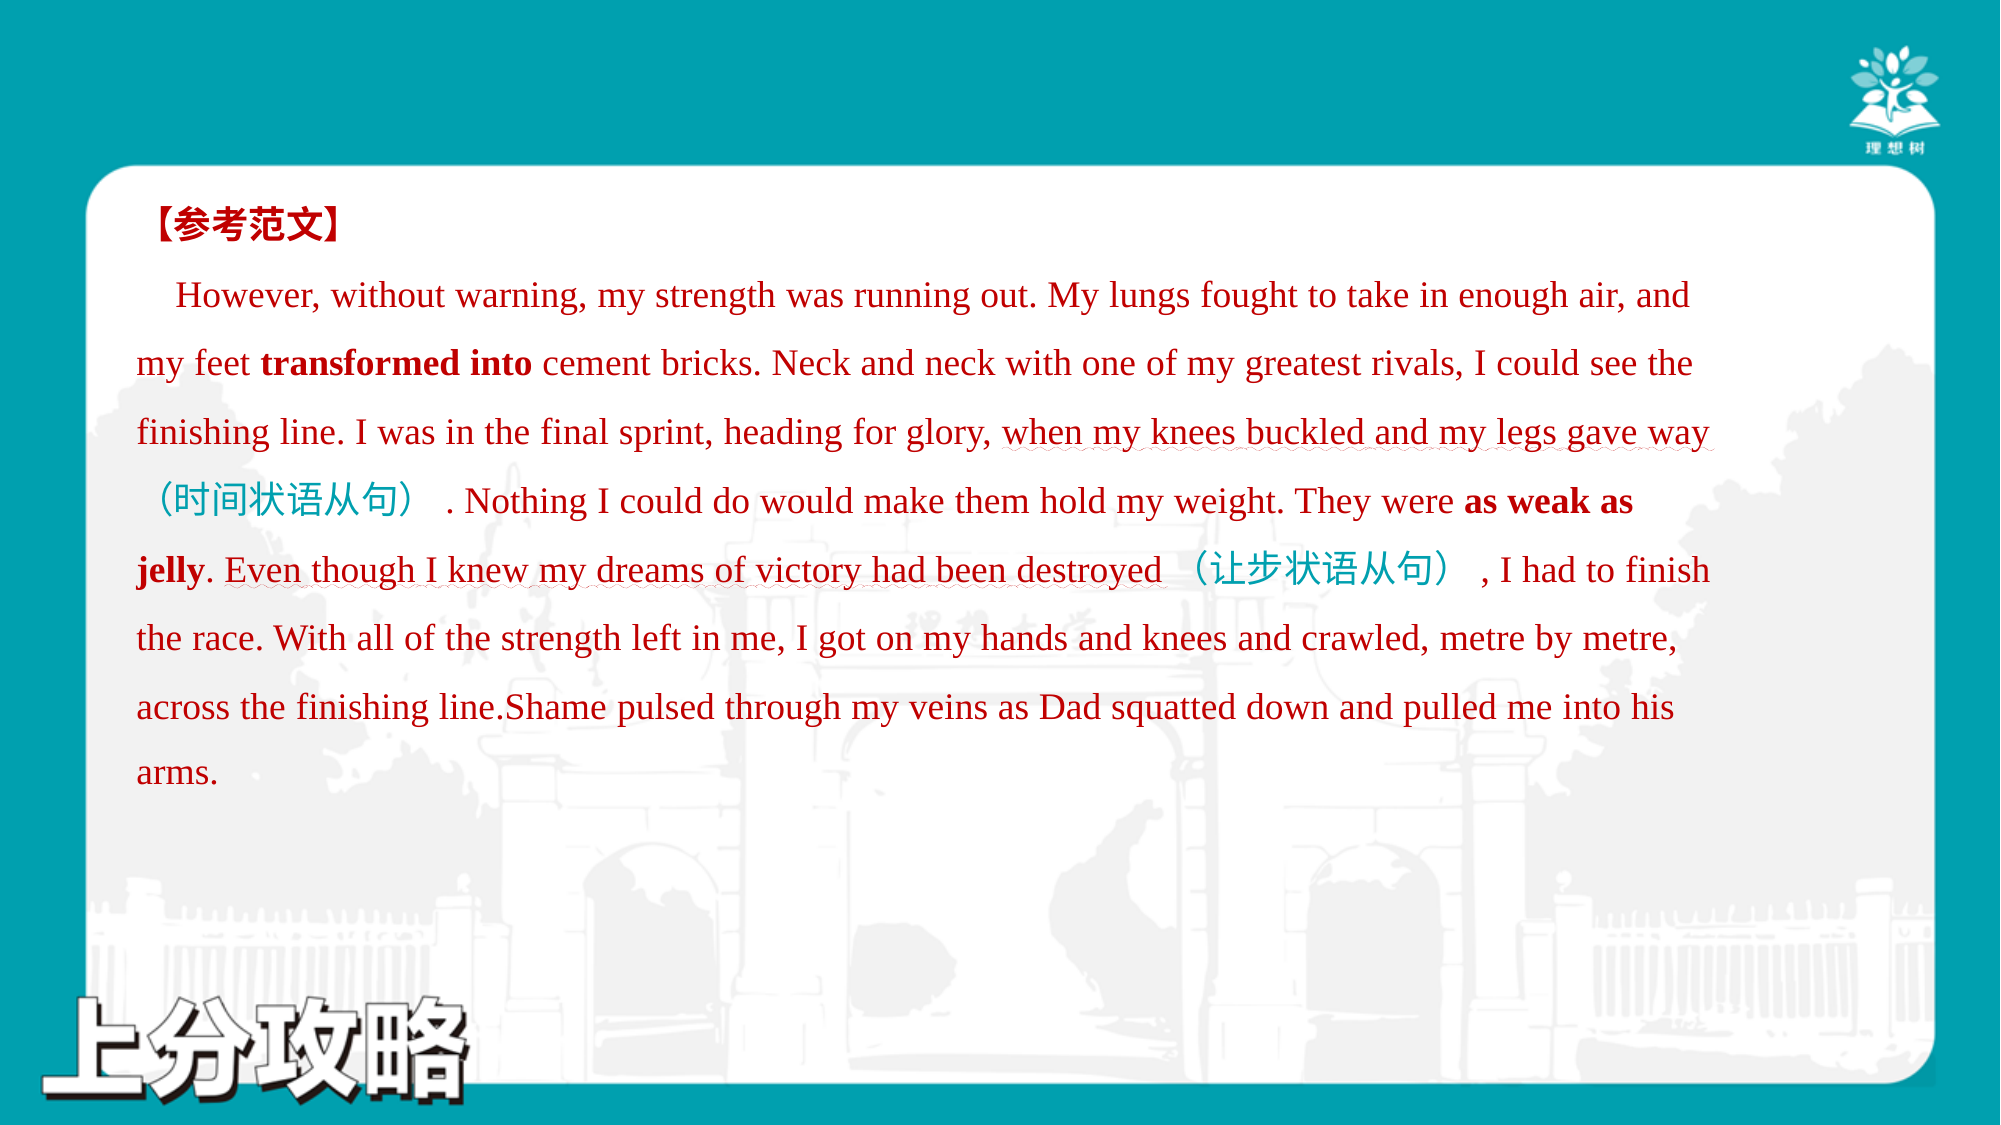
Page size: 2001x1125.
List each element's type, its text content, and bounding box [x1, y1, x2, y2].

text_box 【参考范文】 However, without warning, my strength was running out. My lungs fought to take in enough air, and my feet transformed into cement bricks. Neck and neck with one of my greatest rivals, I could see the finishing line. I was in the final sprint, heading for glory, when my knees buckled and my legs gave way （时间状语从句）. Nothing I could do would make them hold my weight. They were as weak as jelly. Even though I knew my dreams of victory had been destroyed（让步状语从句）, I had to finish the race. With all of the strength left in me, I got on my hands and knees and crawled, metre by metre, across the finishing line.Shame pulsed through my veins as Dad squatted down and pulled me into his arms. [136, 177, 1865, 786]
picture [0, 0, 2000, 1125]
